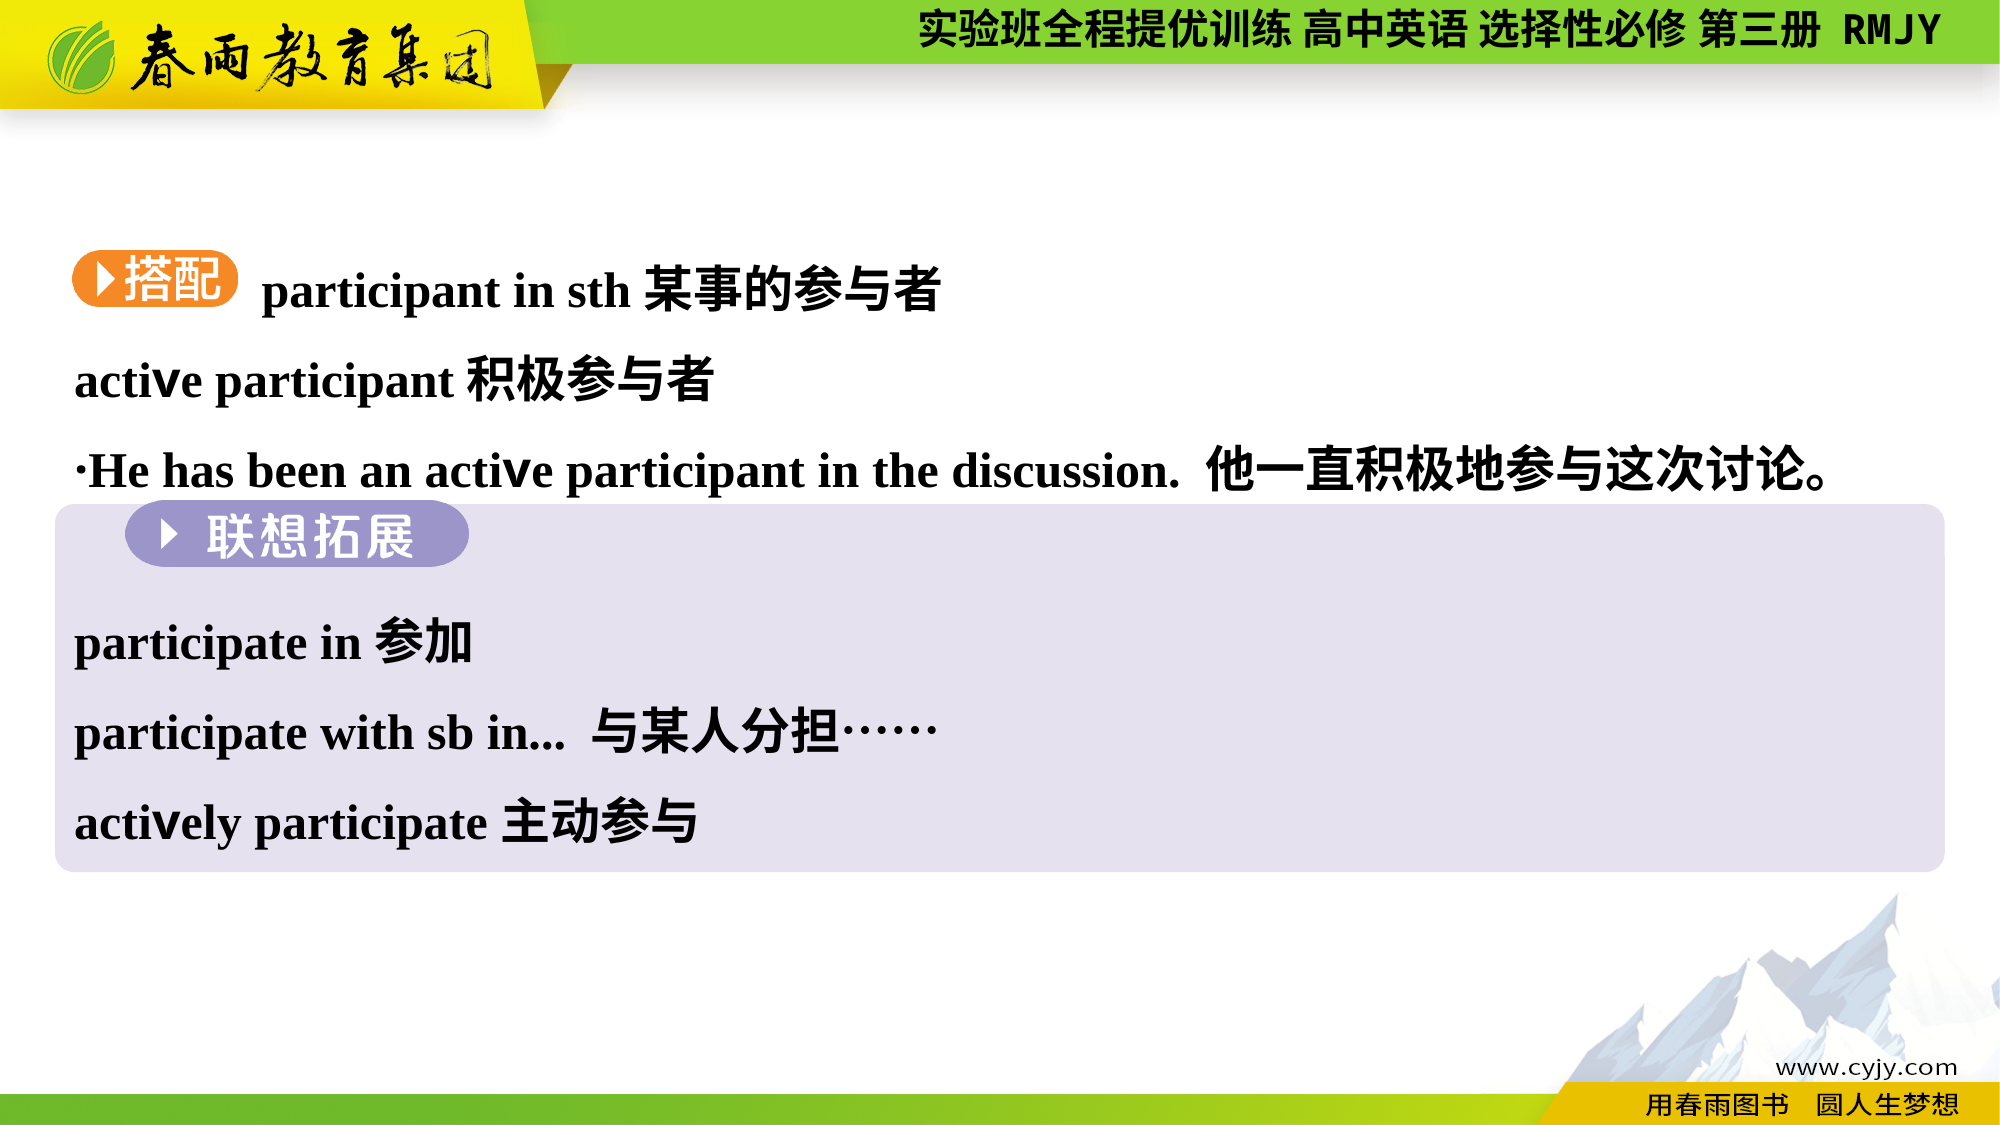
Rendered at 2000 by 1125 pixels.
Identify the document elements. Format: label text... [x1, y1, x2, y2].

list participant in sth某事的参与者 active participant积极参与者 ·He has been an active participant in the discussion. 他一直积极地参与这次讨论。 [59, 219, 1944, 498]
picture [0, 0, 2000, 1125]
text_box participate in参加 participate with sb in... 与某人分担…… actively participate主动参与 [59, 572, 1944, 858]
text_box [54, 504, 1945, 873]
